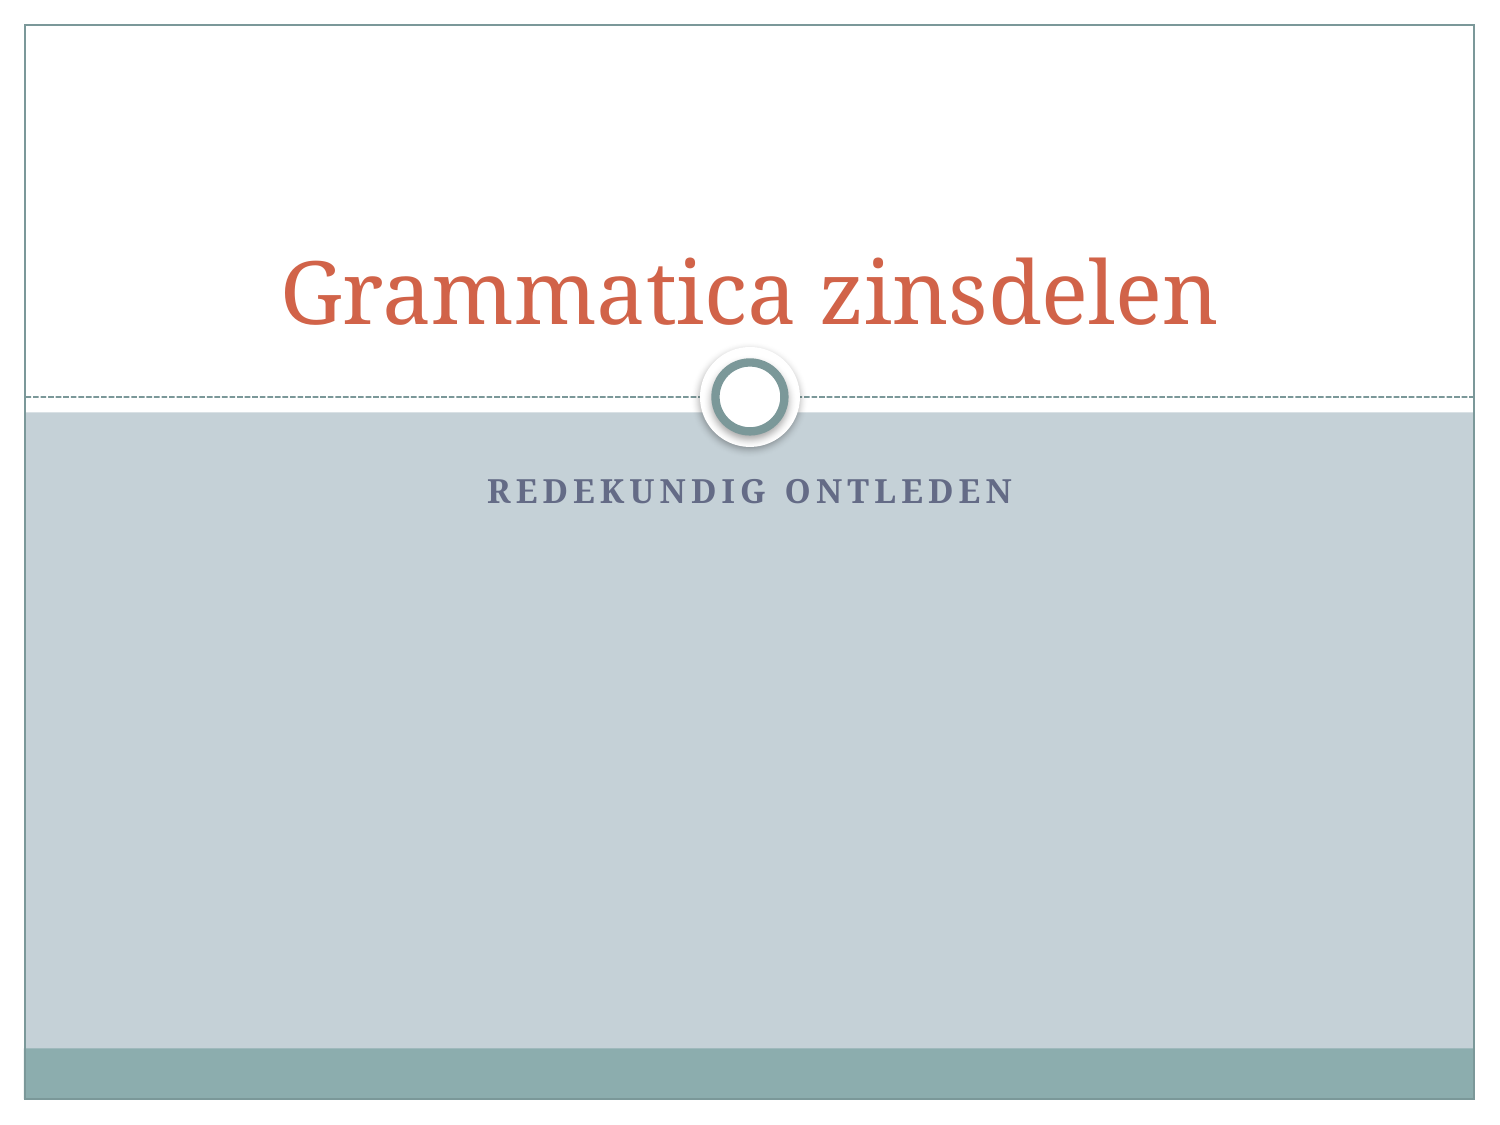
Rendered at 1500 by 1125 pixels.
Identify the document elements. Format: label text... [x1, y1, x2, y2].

subtitle Redekundig ontleden [225, 462, 1275, 750]
title Grammatica zinsdelen [112, 62, 1388, 350]
